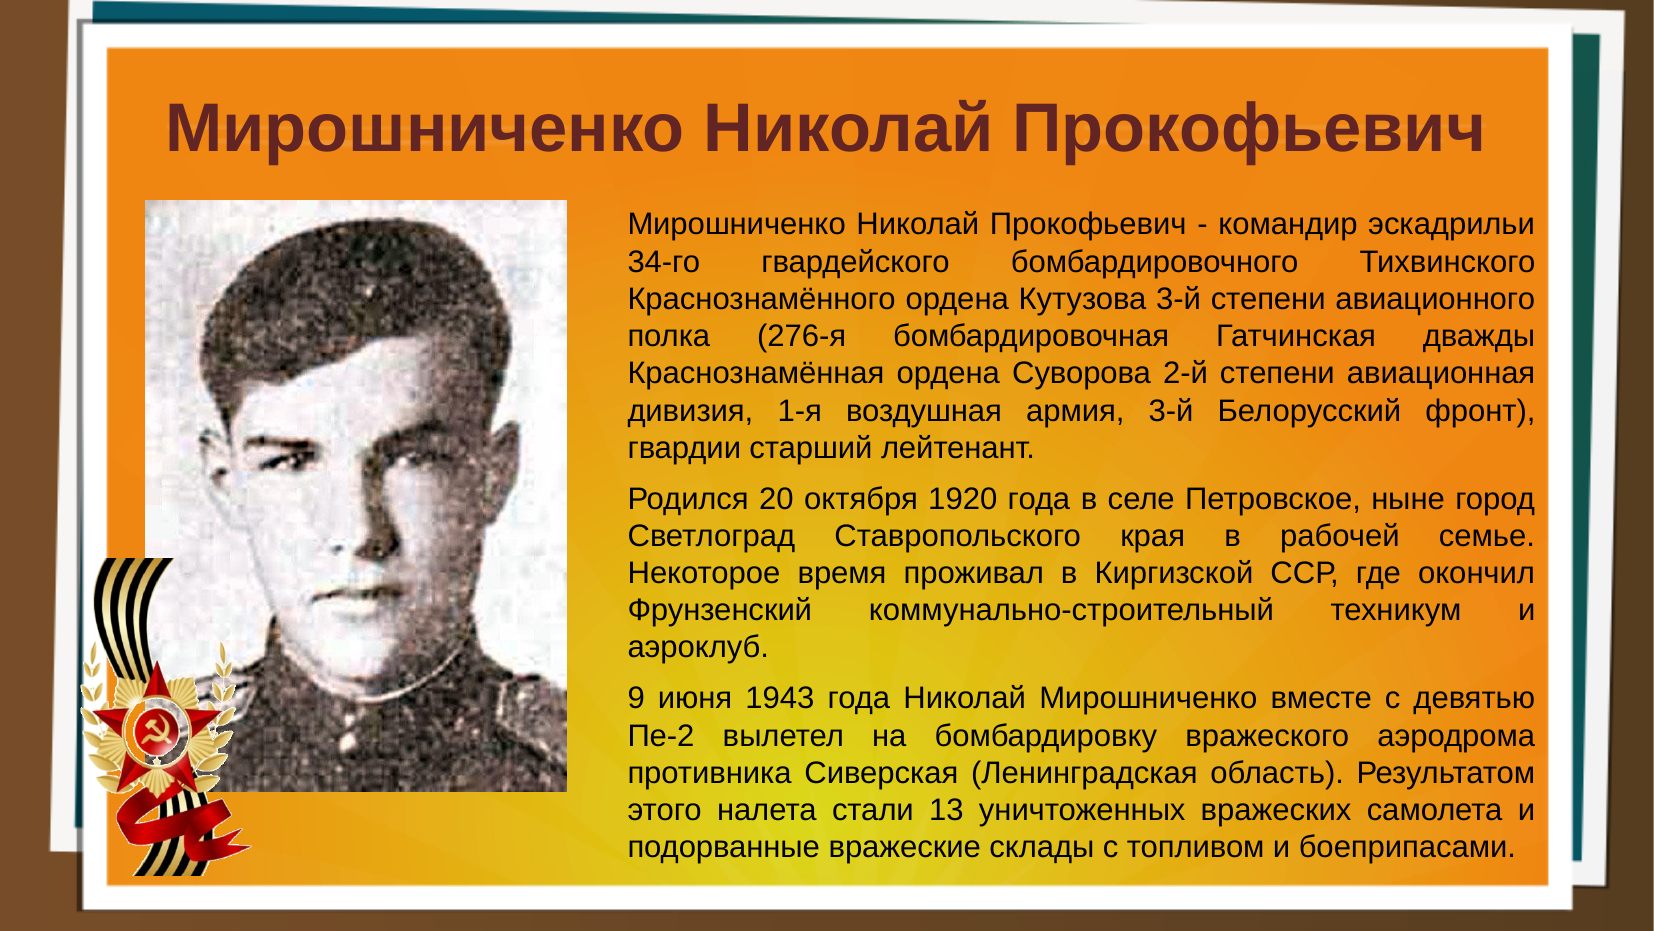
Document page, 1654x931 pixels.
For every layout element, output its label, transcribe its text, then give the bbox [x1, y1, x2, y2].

text_box Мирошниченко Николай Прокофьевич [165, 43, 1489, 204]
text_box Мирошниченко Николай Прокофьевич - командир эскадрильи 34-го гвардейского бомбардировочного Тихвинского Краснознамённого ордена Кутузова 3-й степени авиационного полка (276-я бомбардировочная Гатчинская дважды Краснознамённая ордена Суворова 2-й степени авиационная дивизия, 1-я воздушная армия, 3-й Белорусский фронт), гвардии старший лейтенант. Родился 20 октября 1920 года в селе Петровское, ныне город Светлоград Ставропольского края в рабочей семье. Некоторое время проживал в Киргизской ССР, где окончил Фрунзенский коммунально-строительный техникум и аэроклуб. 9 июня 1943 года Николай Мирошниченко вместе с девятью Пе-2 вылетел на бомбардировку вражеского аэродрома противника Сиверская (Ленинградская область). Результатом этого налета стали 13 уничтоженных вражеских самолета и подорванные вражеские склады с топливом и боеприпасами. [557, 204, 1536, 886]
picture [0, 0, 1654, 931]
